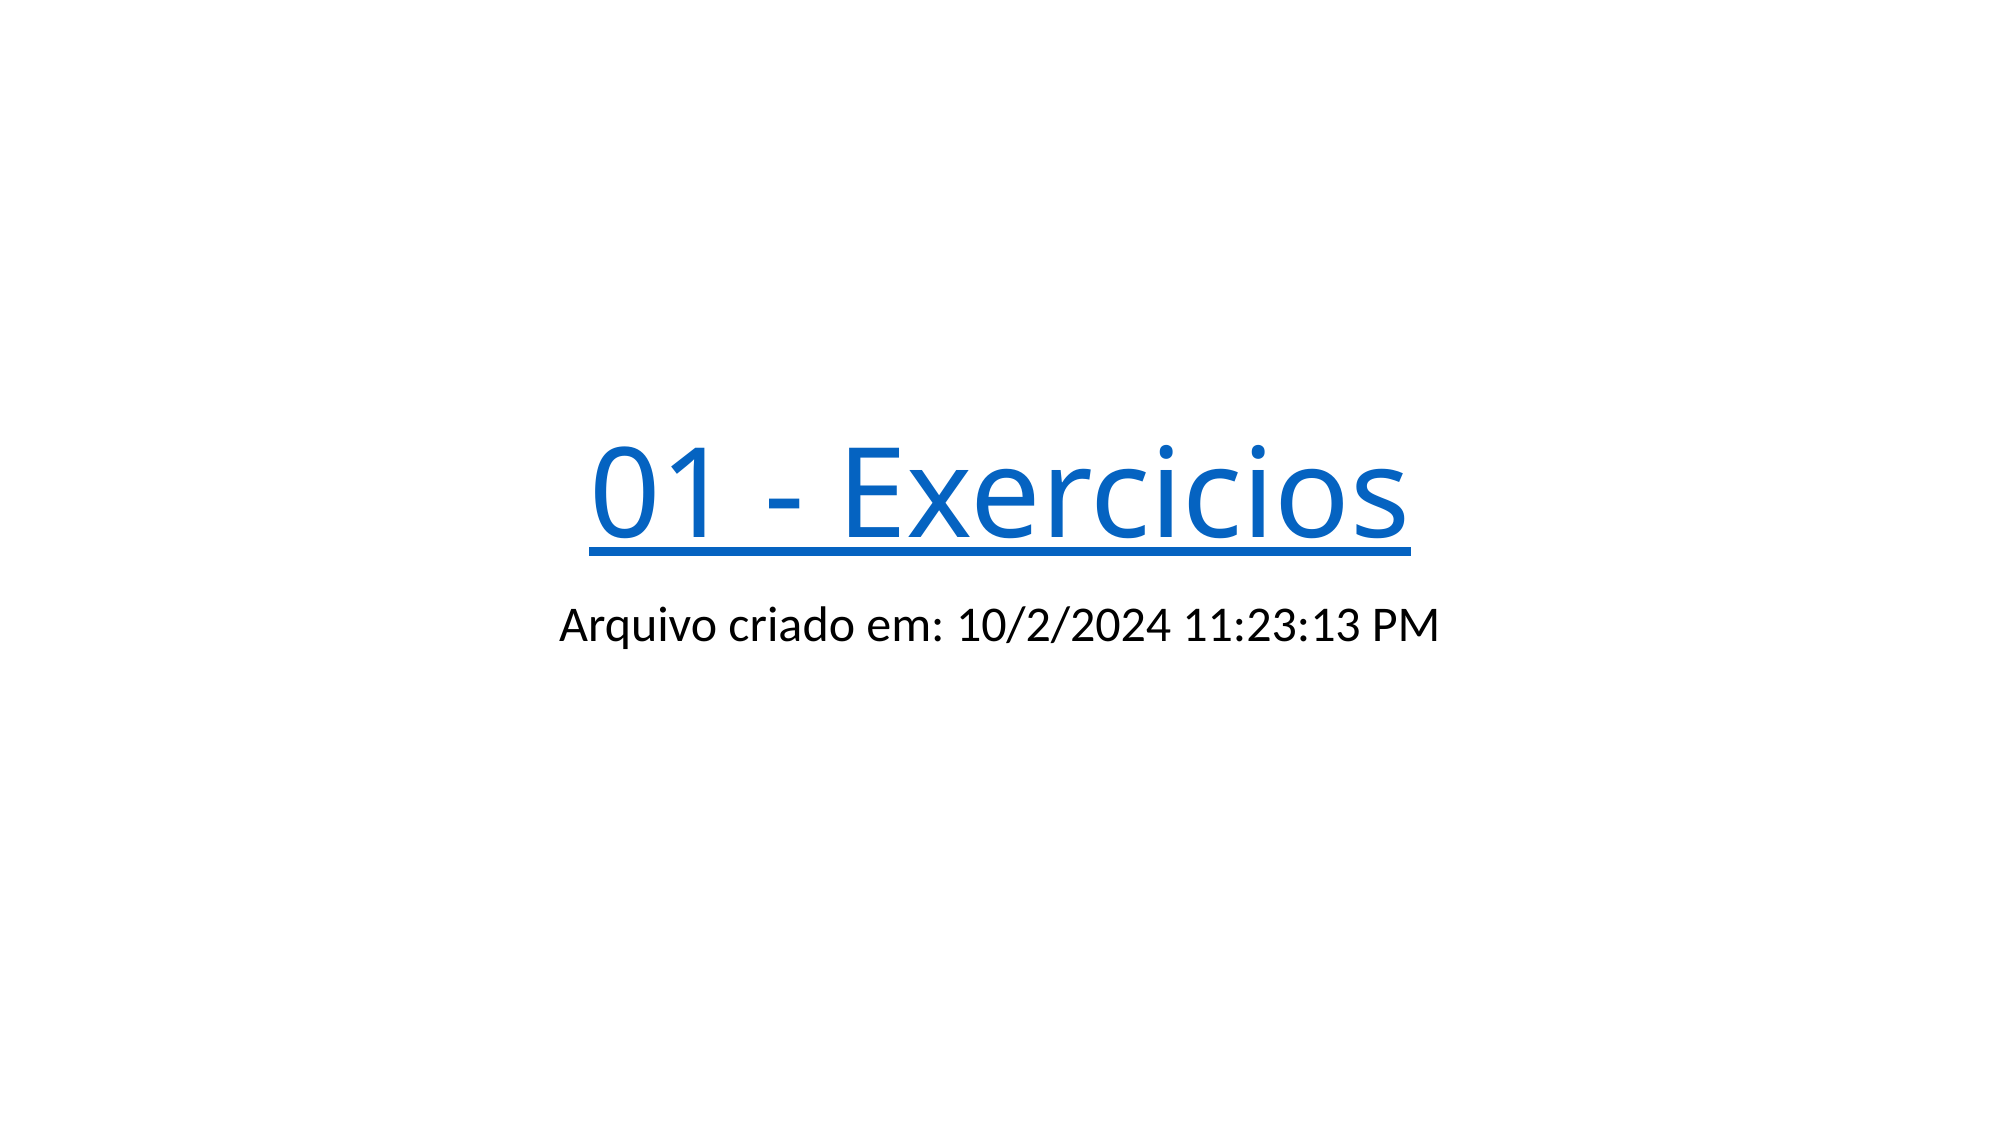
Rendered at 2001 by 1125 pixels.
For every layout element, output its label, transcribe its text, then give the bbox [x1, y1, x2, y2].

title 01 - Exercicios [249, 184, 1750, 576]
subtitle Arquivo criado em: 10/2/2024 11:23:13 PM [249, 590, 1750, 863]
